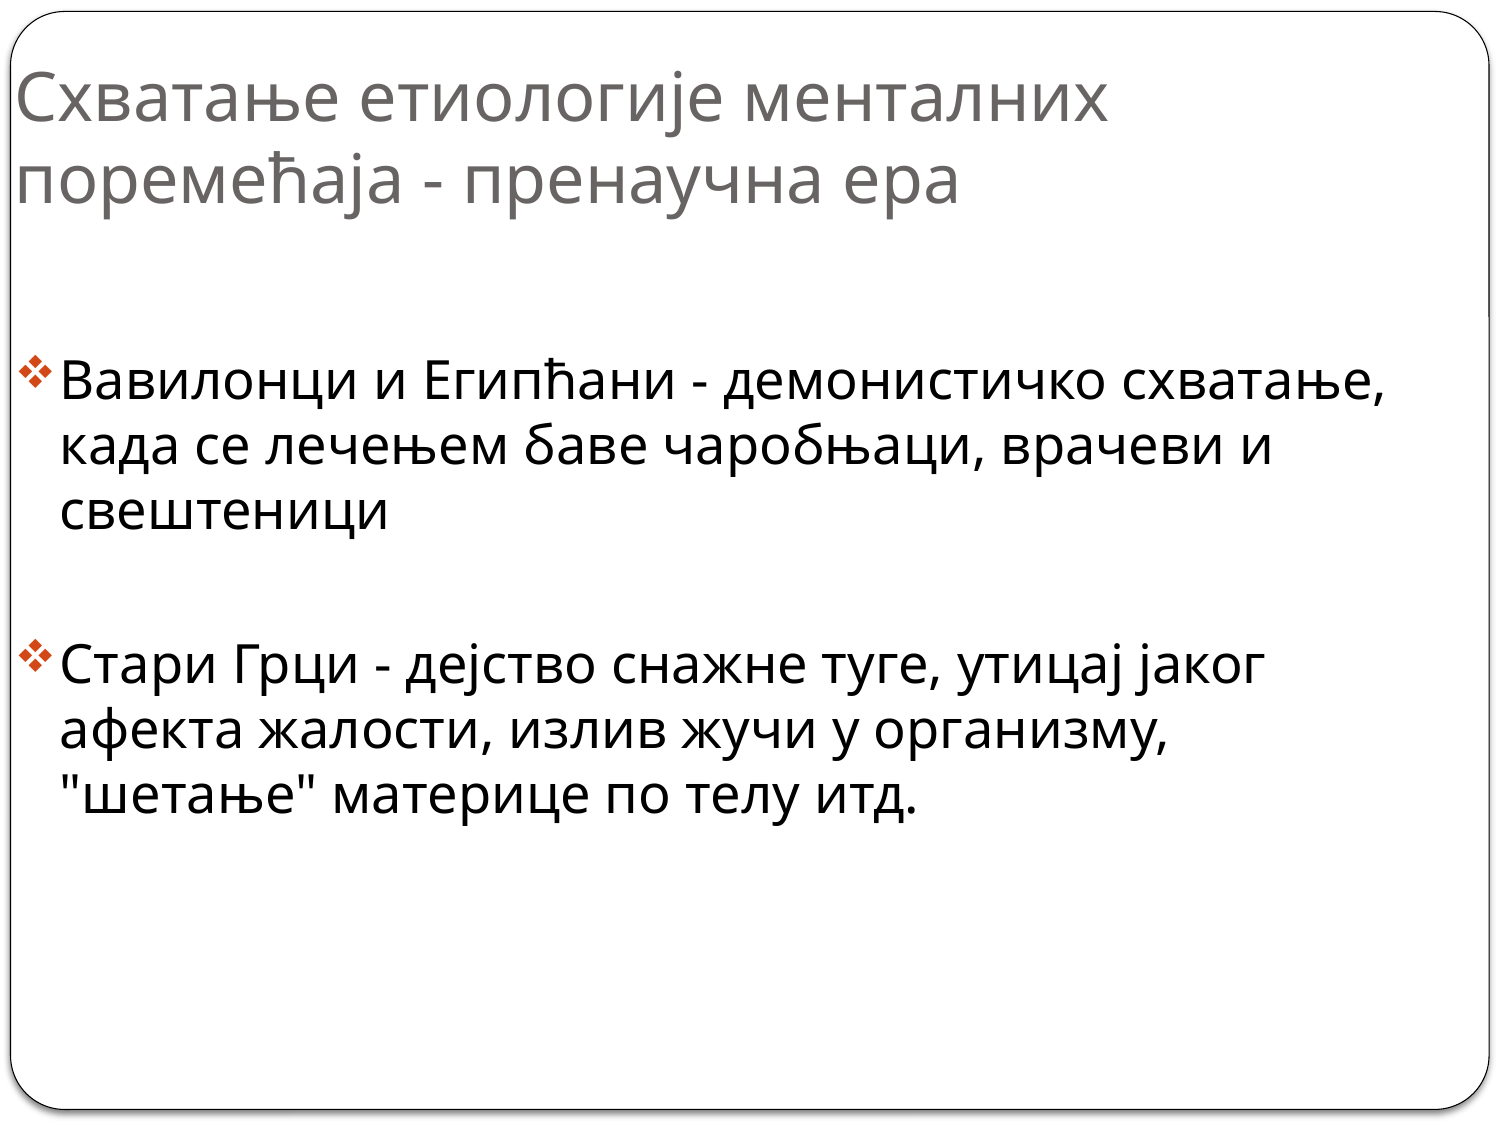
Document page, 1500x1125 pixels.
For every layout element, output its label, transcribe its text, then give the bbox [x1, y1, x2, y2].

list Вавилонци и Египћани - демонистичко схватање, када се лечењем баве чаробњаци, врачеви и свештеници Стари Грци - дејство снажне туге, утицај јаког афекта жалости, излив жучи у организму, "шетање" материце по телу итд. [0, 337, 1425, 1005]
title Схватање етиологије менталних поремећаја - пренаучна ера [0, 45, 1500, 233]
